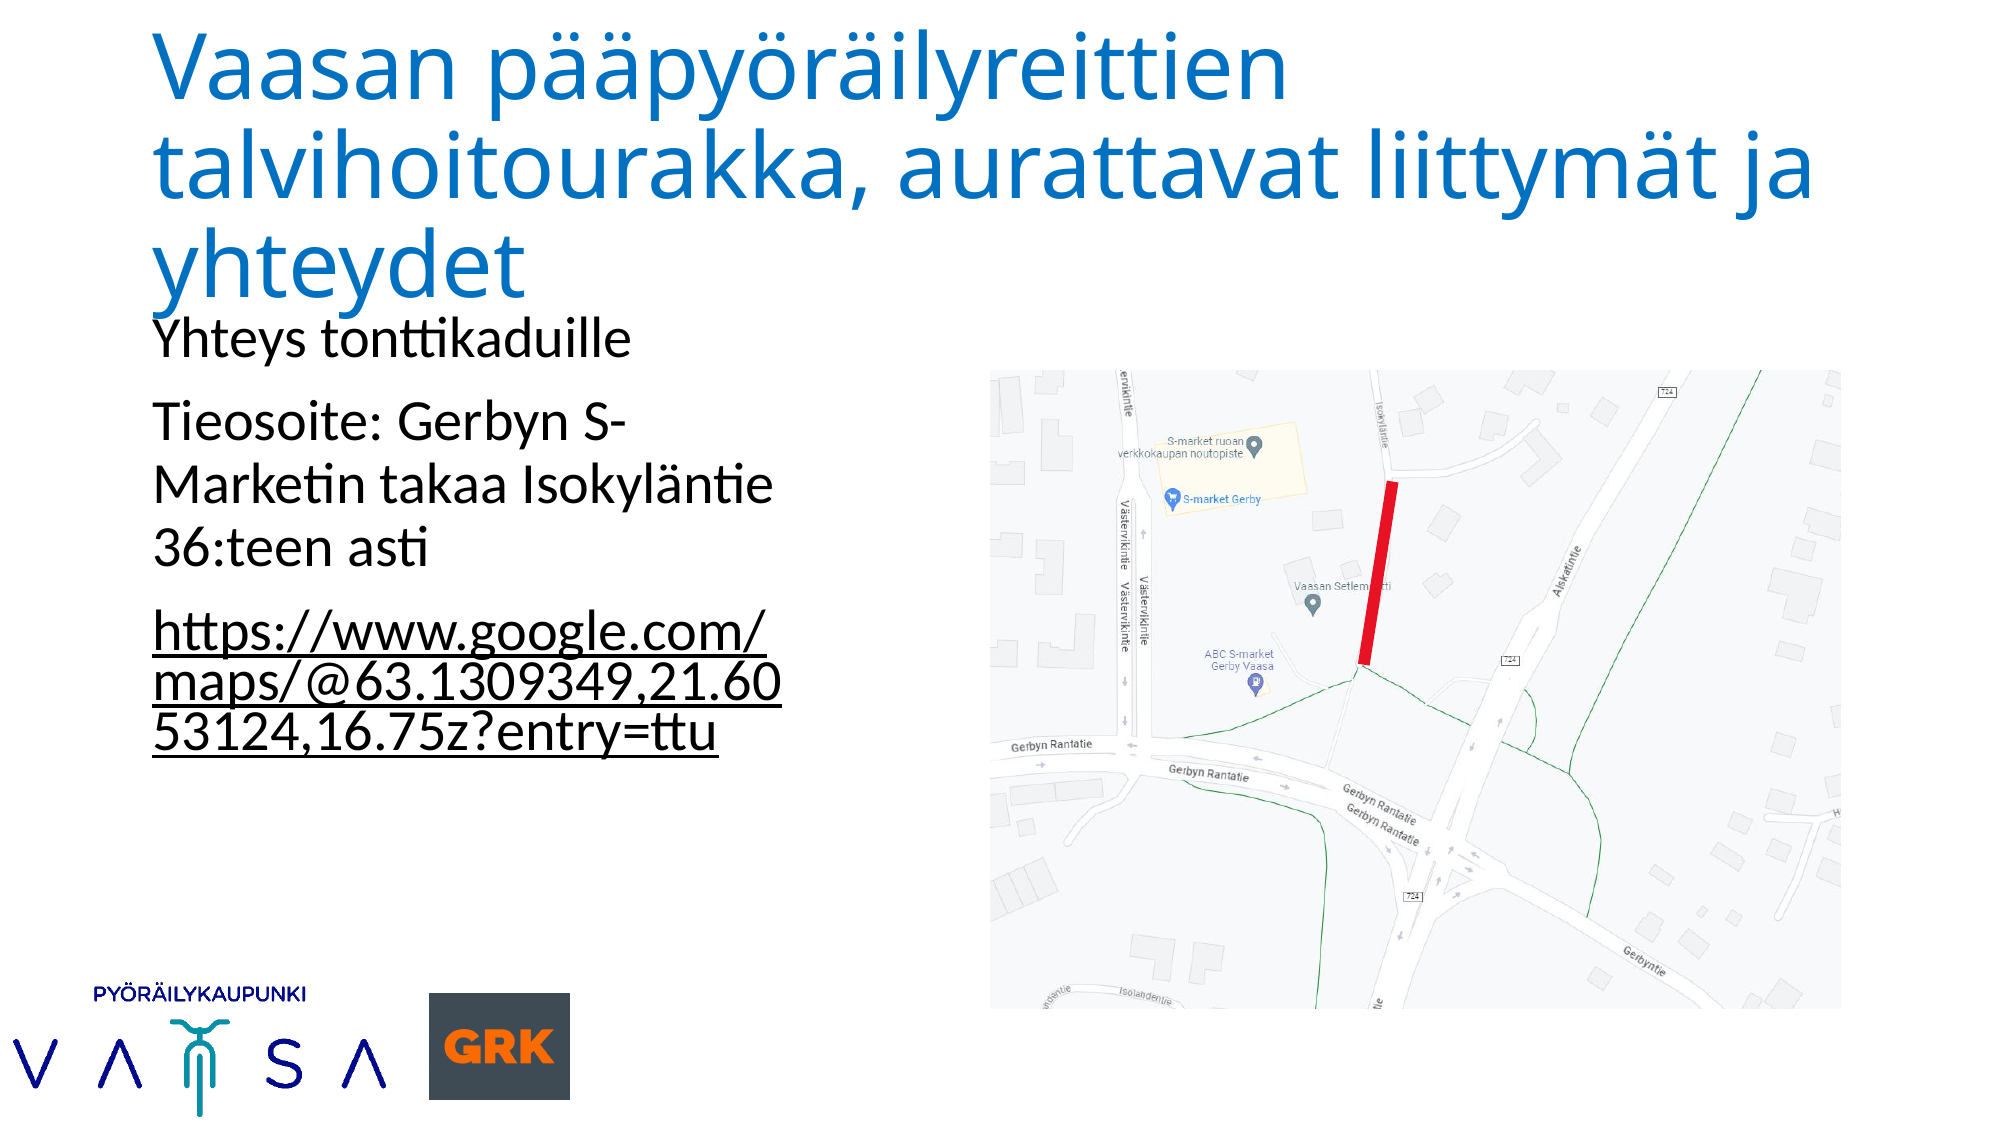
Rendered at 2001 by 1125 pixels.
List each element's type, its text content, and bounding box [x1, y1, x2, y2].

picture [13, 982, 386, 1117]
title Vaasan pääpyöräilyreittien talvihoitourakka, aurattavat liittymät ja yhteydet [137, 59, 1863, 278]
list Yhteys tonttikaduille Tieosoite: Gerbyn S-Marketin takaa Isokyläntie 36:teen asti https://www.google.com/maps/@63.1309349,21.6053124,16.75z?entry=ttu [137, 299, 800, 1014]
picture [429, 993, 570, 1100]
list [990, 370, 1841, 1009]
